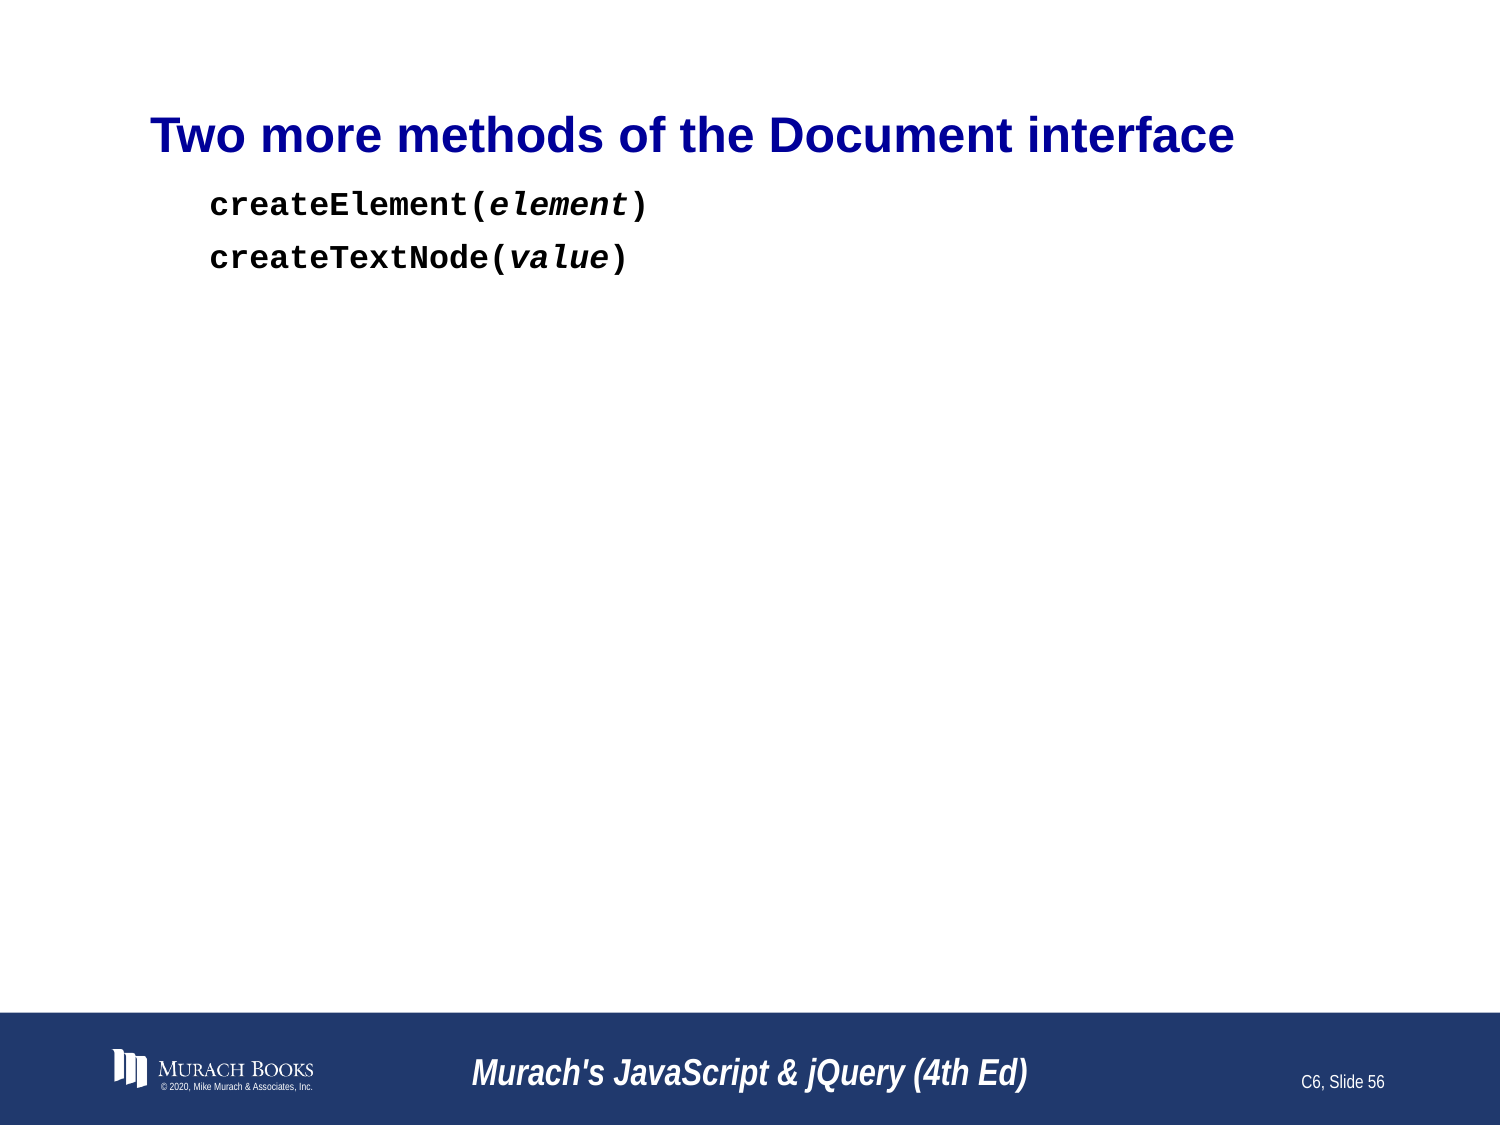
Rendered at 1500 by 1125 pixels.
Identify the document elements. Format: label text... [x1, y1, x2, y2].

list createElement(element) createTextNode(value) [137, 174, 1350, 975]
title Two more methods of the Document interface [150, 102, 1350, 164]
footer © 2020, Mike Murach & Associates, Inc. [12, 1025, 463, 1100]
slide_number C6, Slide 56 [1087, 1025, 1400, 1100]
slide_number Murach's JavaScript & jQuery (4th Ed) [463, 1025, 1050, 1100]
